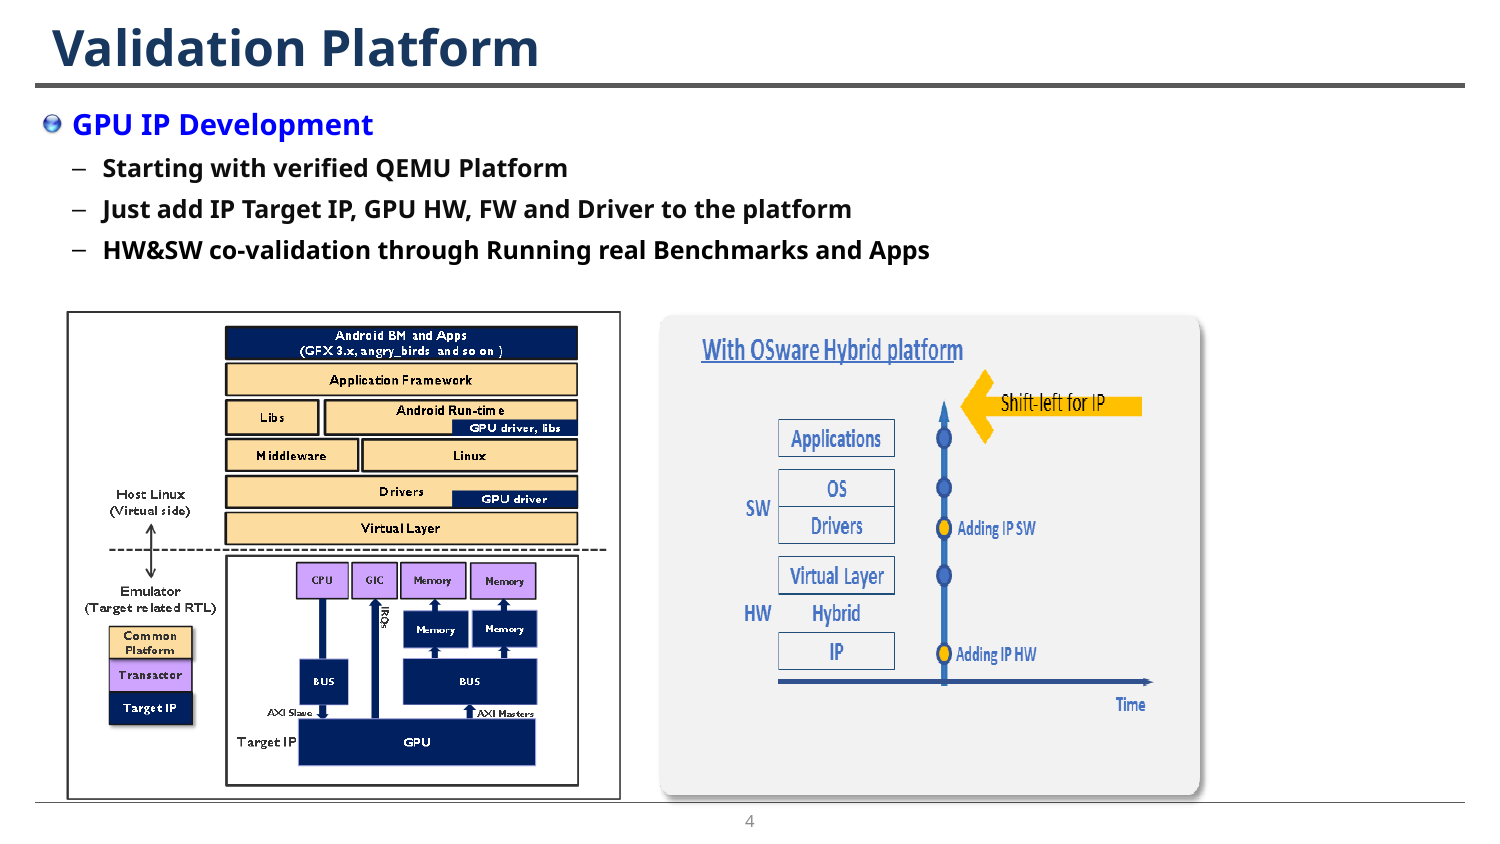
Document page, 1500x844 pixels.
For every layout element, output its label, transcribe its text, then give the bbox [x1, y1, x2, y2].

picture [66, 309, 621, 801]
picture [41, 113, 63, 135]
title Validation Platform [41, 12, 1392, 82]
slide_number 4 [575, 806, 925, 839]
list GPU IP Development Starting with verified QEMU Platform Just add IP Target IP, GPU HW, FW and Driver to the platform HW&SW co-validation through Running real Benchmarks and Apps [30, 94, 1471, 794]
picture [655, 309, 1211, 812]
